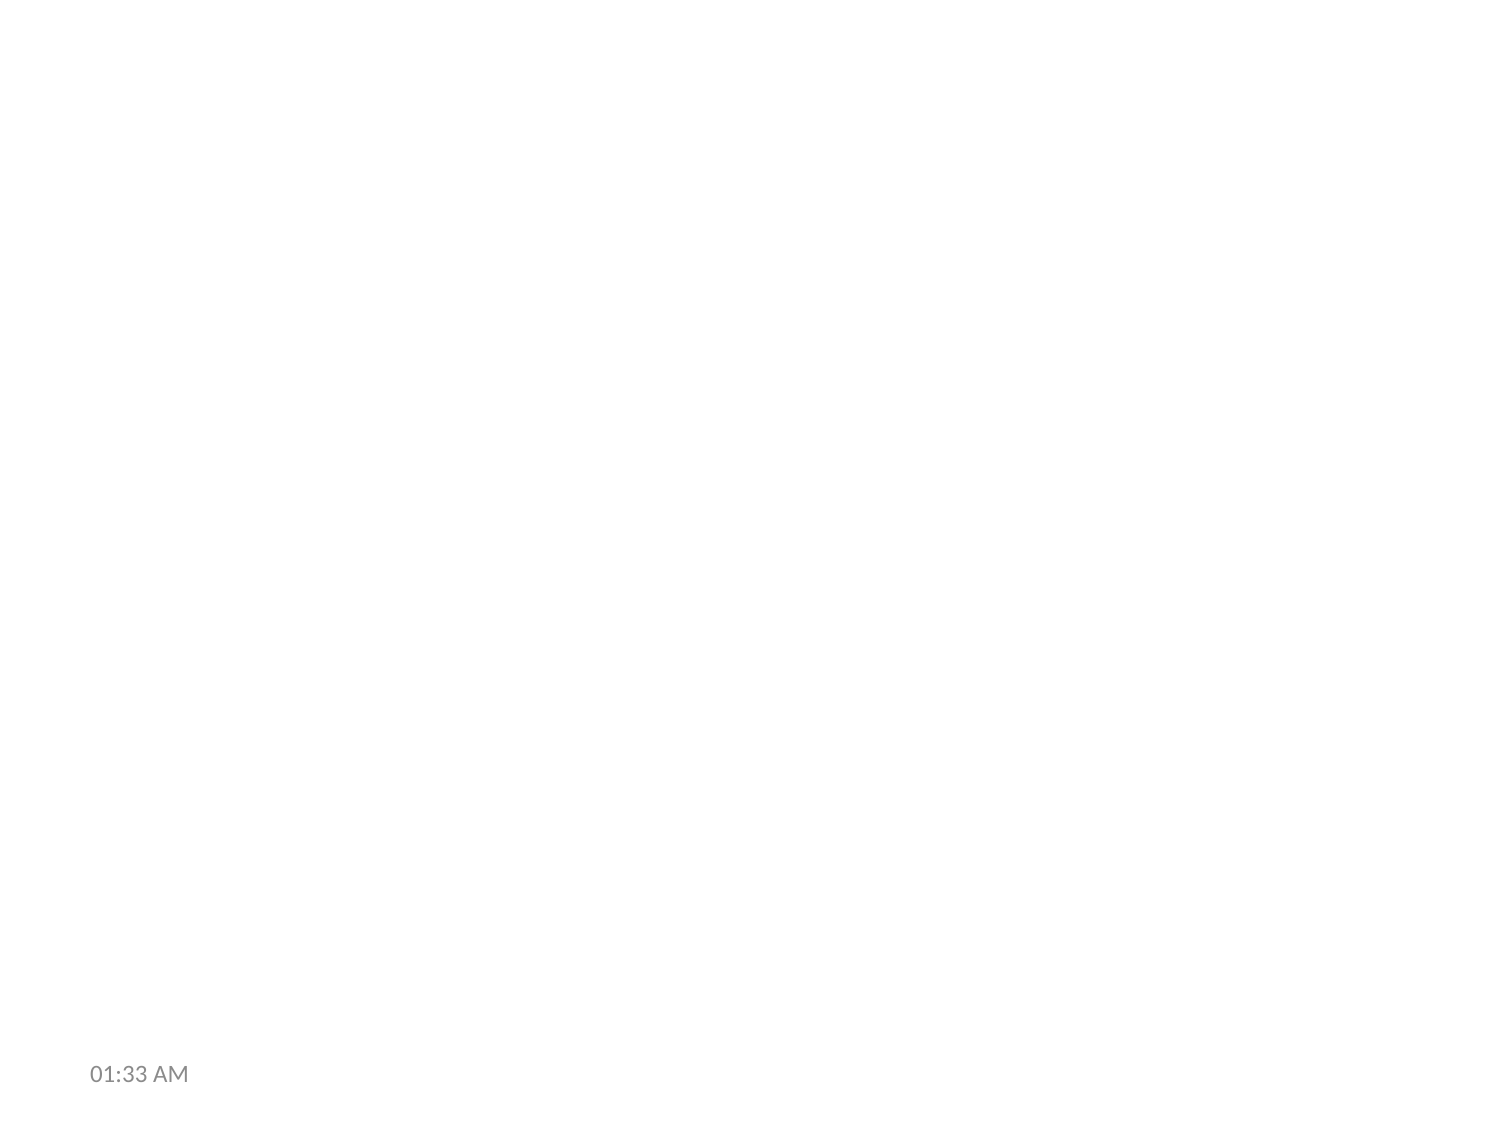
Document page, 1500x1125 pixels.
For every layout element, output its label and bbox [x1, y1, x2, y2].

slide_number [75, 1042, 425, 1103]
